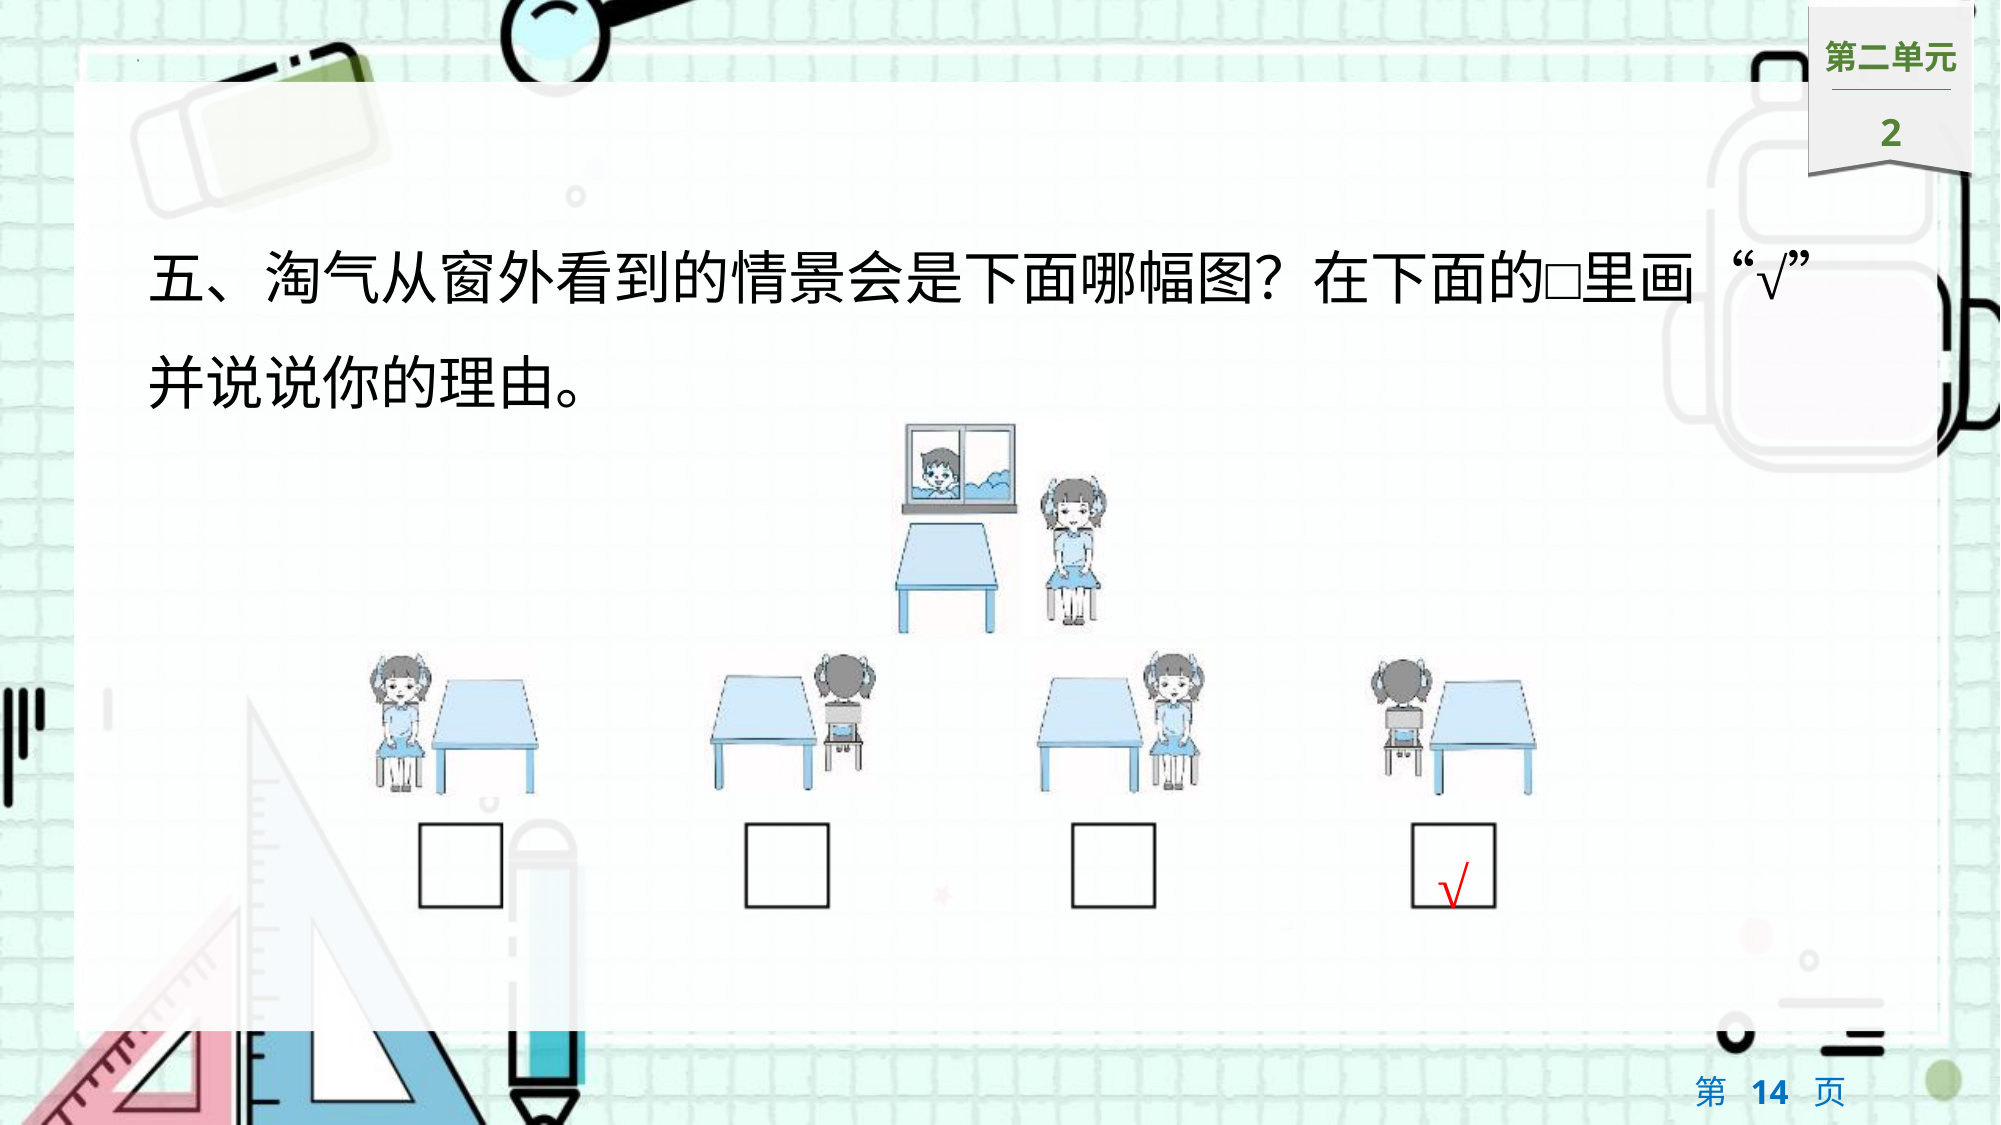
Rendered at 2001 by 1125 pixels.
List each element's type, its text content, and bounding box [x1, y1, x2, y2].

picture [367, 650, 539, 798]
picture [1938, 168, 1971, 176]
text_box 五、淘气从窗外看到的情景会是下面哪幅图？在下面的□里画“√”并说说你的理由。 [147, 206, 1853, 417]
picture [1034, 648, 1205, 795]
picture [891, 421, 1109, 635]
picture [1365, 655, 1537, 797]
picture [0, 0, 2000, 1125]
picture [391, 805, 1508, 926]
picture [704, 650, 876, 792]
